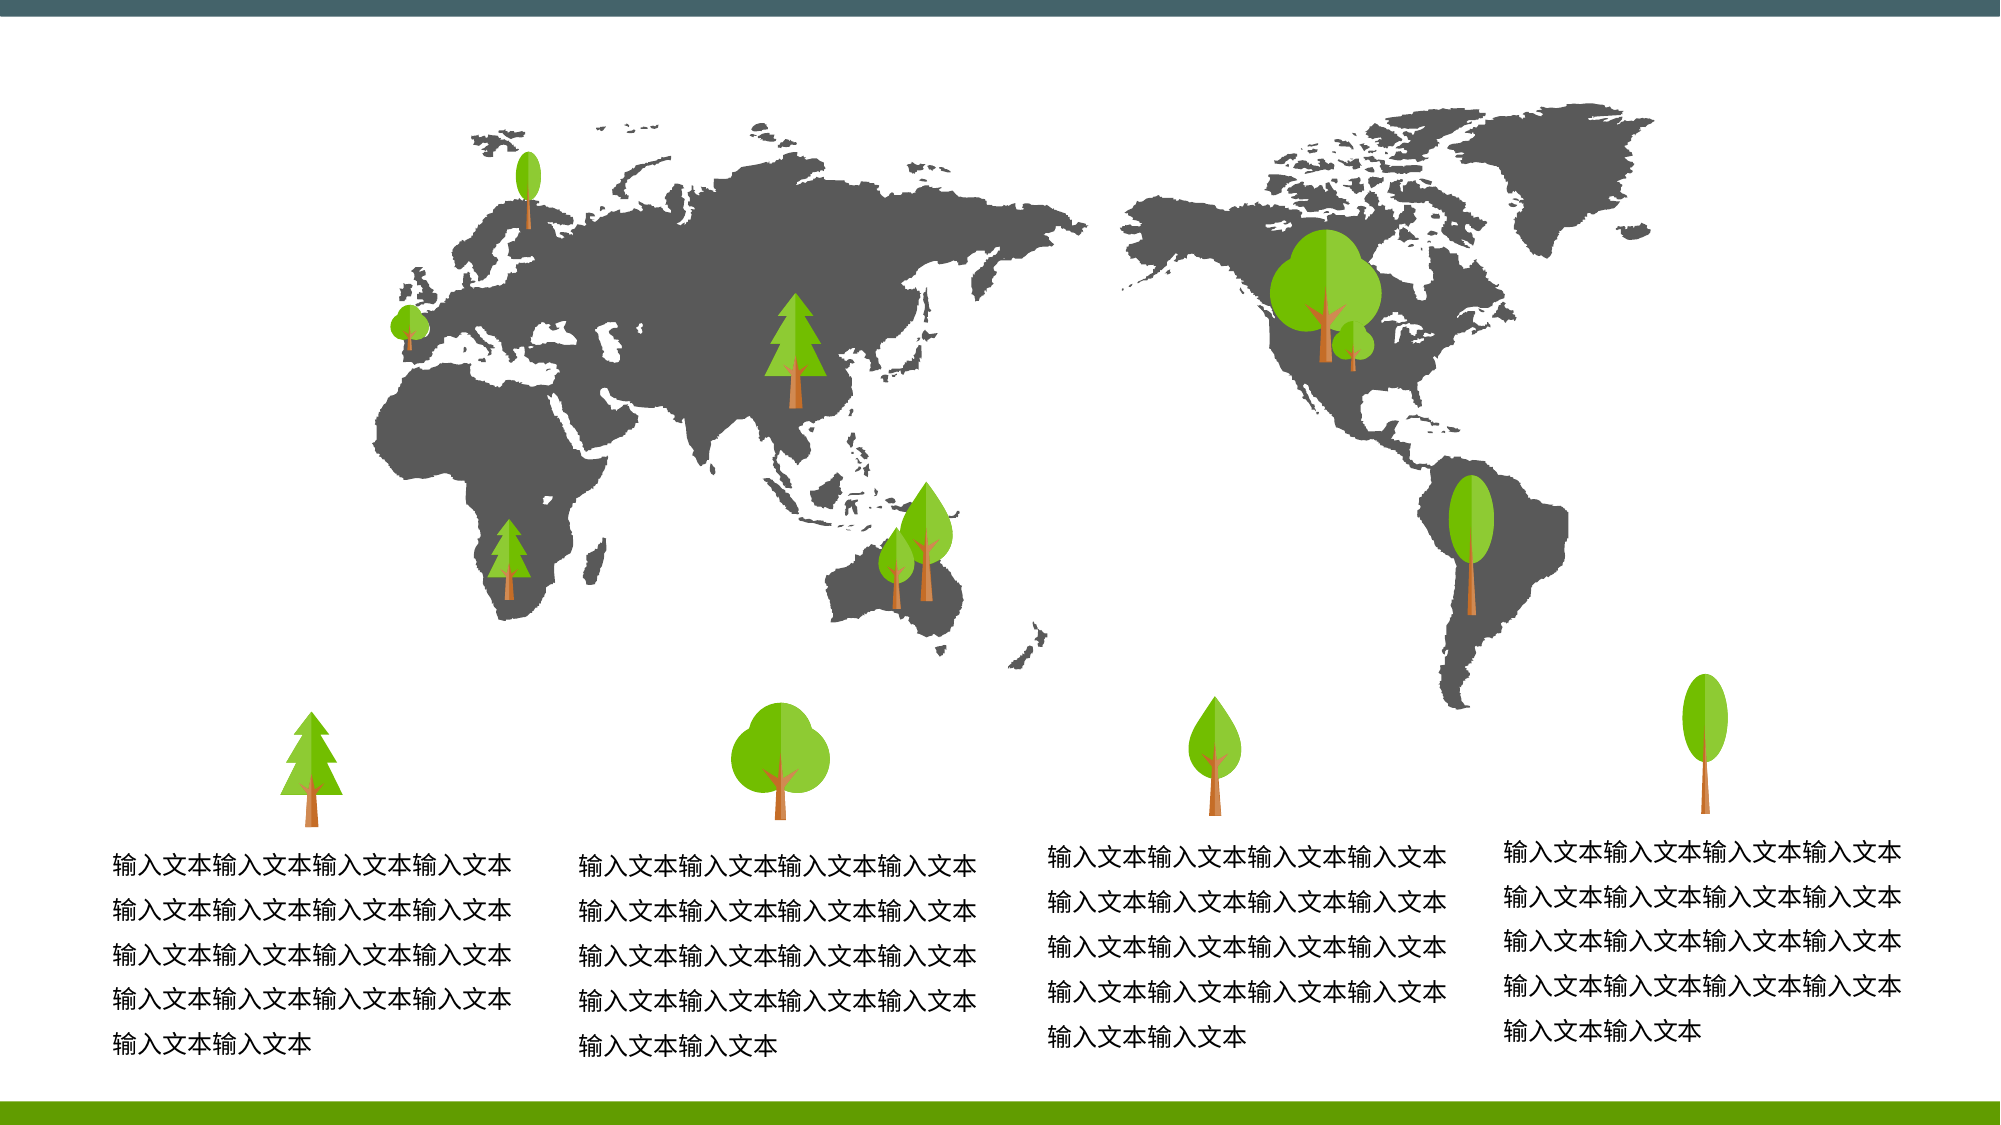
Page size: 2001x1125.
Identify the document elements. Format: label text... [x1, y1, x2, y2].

text_box 输入文本输入文本输入文本输入文本输入文本输入文本输入文本输入文本输入文本输入文本输入文本输入文本输入文本输入文本输入文本输入文本输入文本输入文本 [1488, 813, 1922, 1053]
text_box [1332, 320, 1375, 372]
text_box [869, 527, 924, 609]
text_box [487, 519, 532, 600]
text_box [1269, 229, 1382, 363]
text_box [1448, 475, 1494, 616]
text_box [886, 481, 966, 602]
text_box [372, 102, 1656, 710]
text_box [731, 702, 830, 821]
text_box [515, 151, 541, 230]
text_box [280, 711, 343, 827]
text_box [764, 292, 827, 409]
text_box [1175, 696, 1255, 816]
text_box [390, 304, 429, 351]
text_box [1682, 673, 1728, 814]
text_box [0, 0, 2000, 17]
text_box 输入文本输入文本输入文本输入文本输入文本输入文本输入文本输入文本输入文本输入文本输入文本输入文本输入文本输入文本输入文本输入文本输入文本输入文本 [563, 828, 997, 1068]
text_box 输入文本输入文本输入文本输入文本输入文本输入文本输入文本输入文本输入文本输入文本输入文本输入文本输入文本输入文本输入文本输入文本输入文本输入文本 [97, 827, 532, 1067]
text_box [0, 1101, 2000, 1125]
text_box 输入文本输入文本输入文本输入文本输入文本输入文本输入文本输入文本输入文本输入文本输入文本输入文本输入文本输入文本输入文本输入文本输入文本输入文本 [1032, 819, 1467, 1059]
